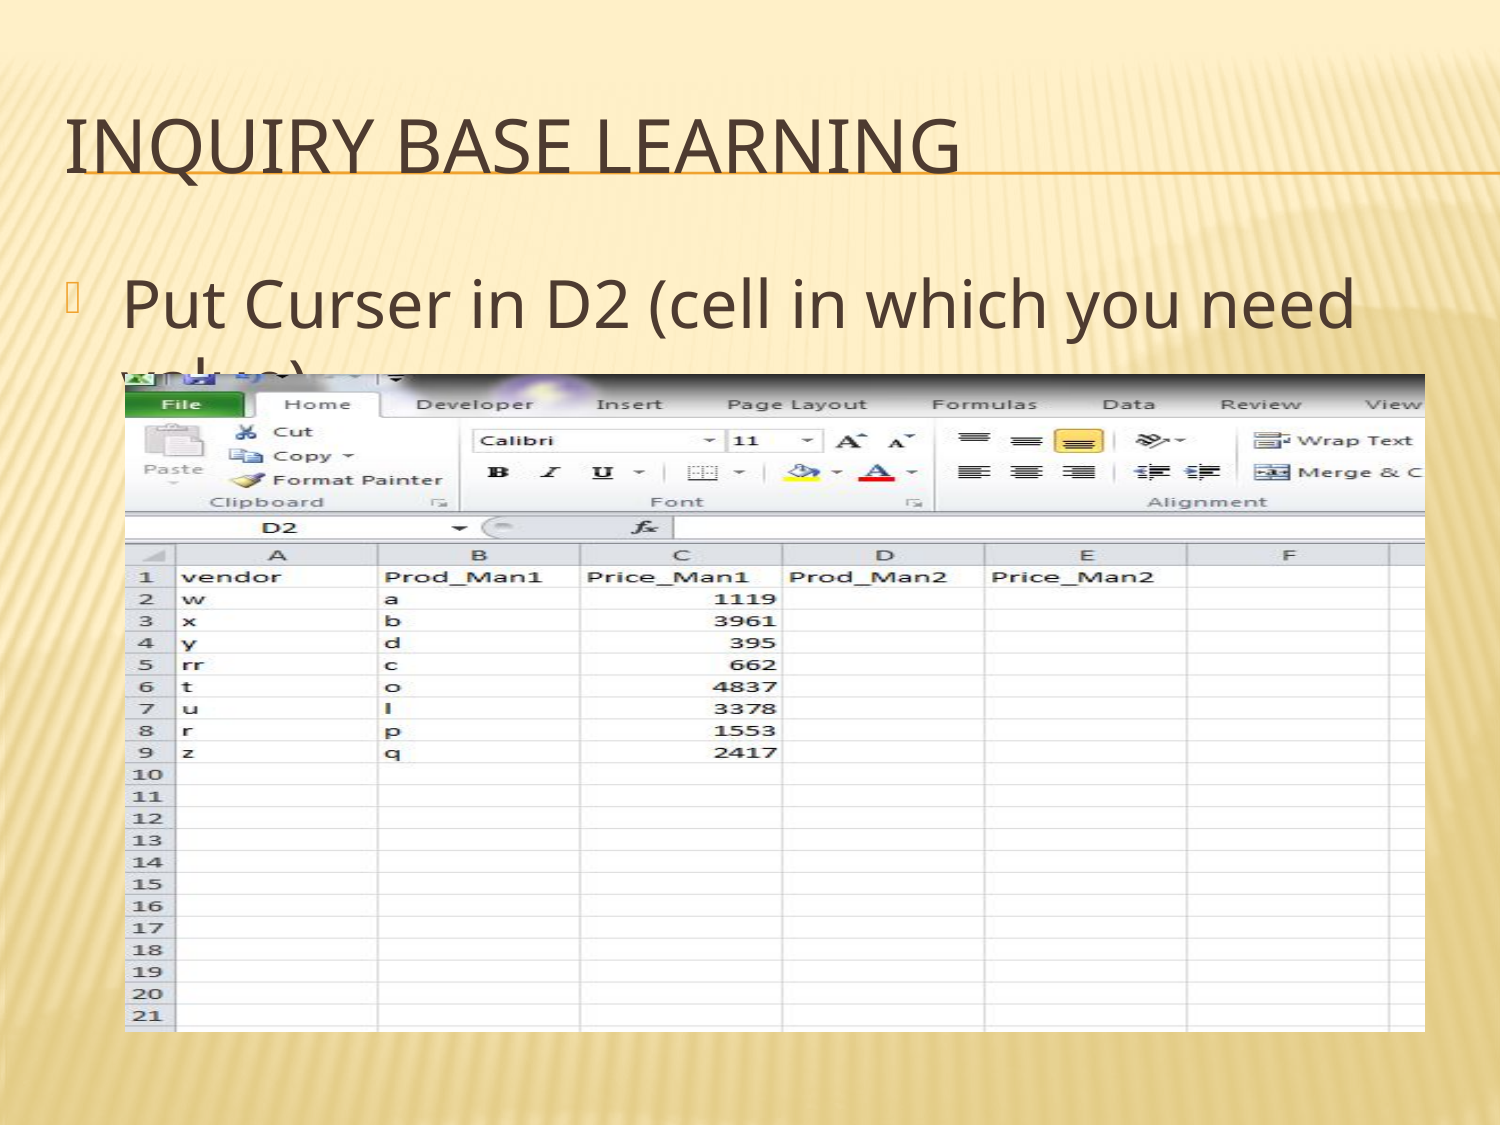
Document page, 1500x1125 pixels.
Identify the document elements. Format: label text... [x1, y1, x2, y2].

list Put Curser in D2 (cell in which you need value) [50, 254, 1475, 1050]
picture [124, 374, 1426, 1032]
title Inquiry Base Learning [50, 75, 1475, 213]
